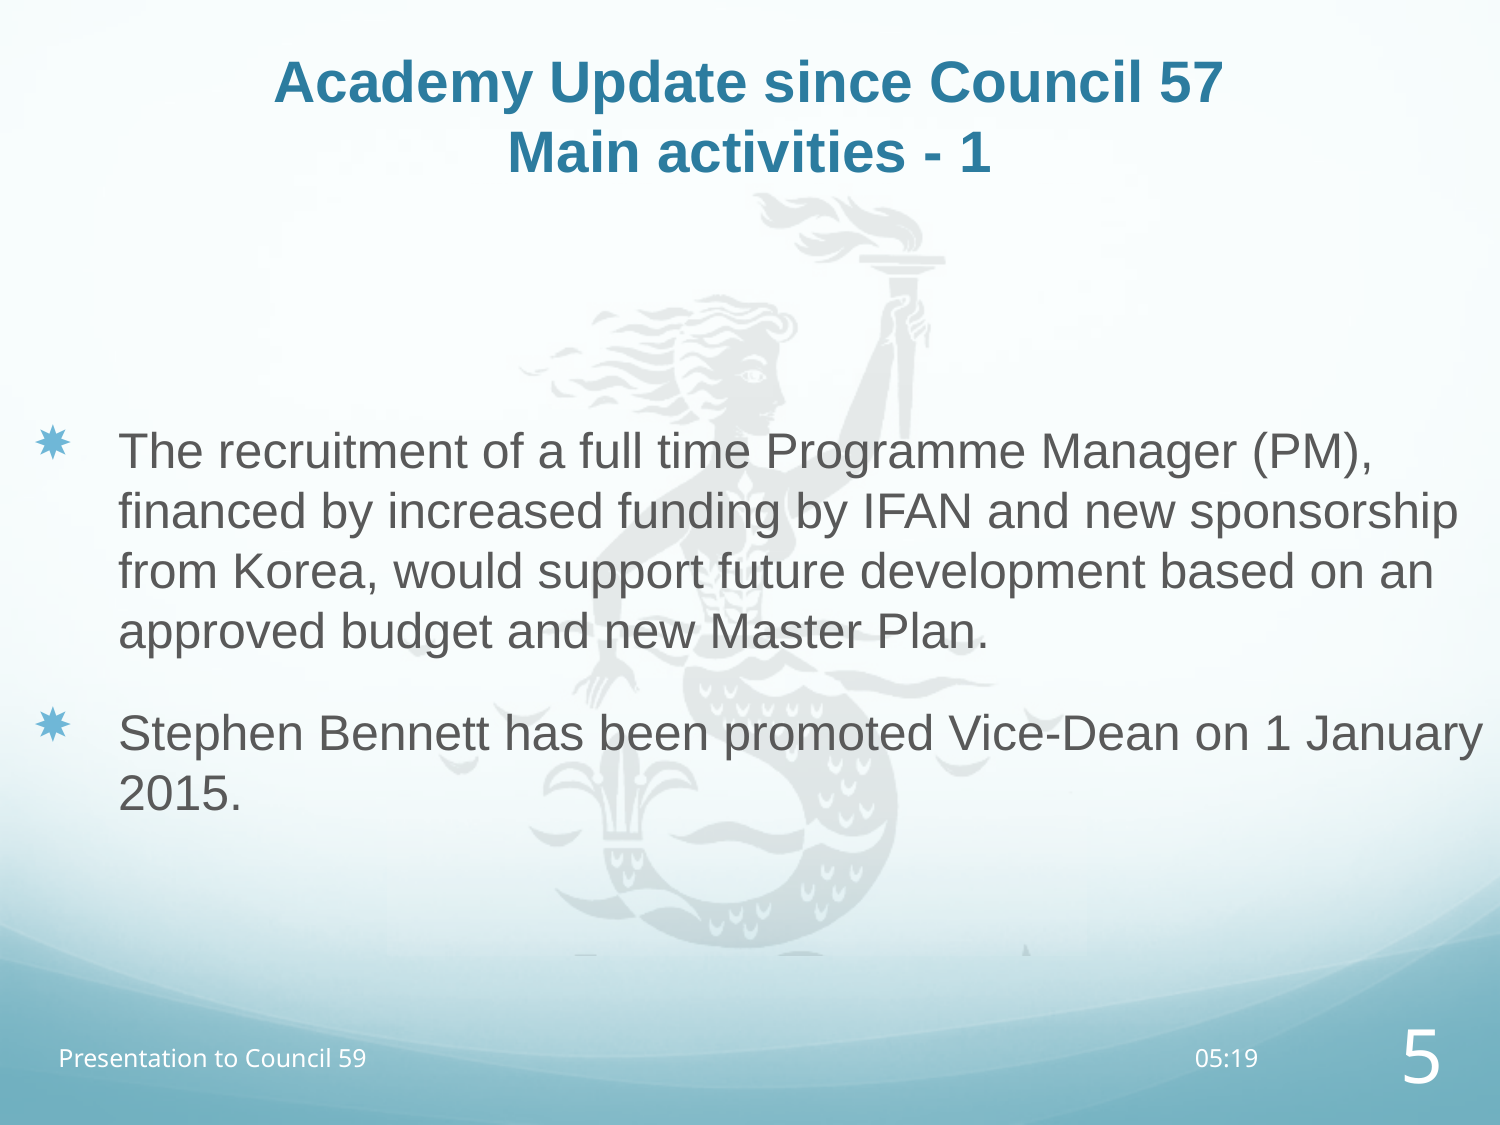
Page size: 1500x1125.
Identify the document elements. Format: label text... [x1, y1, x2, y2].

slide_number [923, 1029, 1274, 1090]
footer Presentation to Council 59 [43, 1029, 838, 1090]
list The recruitment of a full time Programme Manager (PM), financed by increased funding by IFAN and new sponsorship from Korea, would support future development based on an approved budget and new Master Plan. Stephen Bennett has been promoted Vice-Dean on 1 January 2015. [15, 207, 1500, 1038]
title Academy Update since Council 57 Main activities - 1 [75, 35, 1425, 193]
slide_number 5 [1295, 1029, 1459, 1090]
